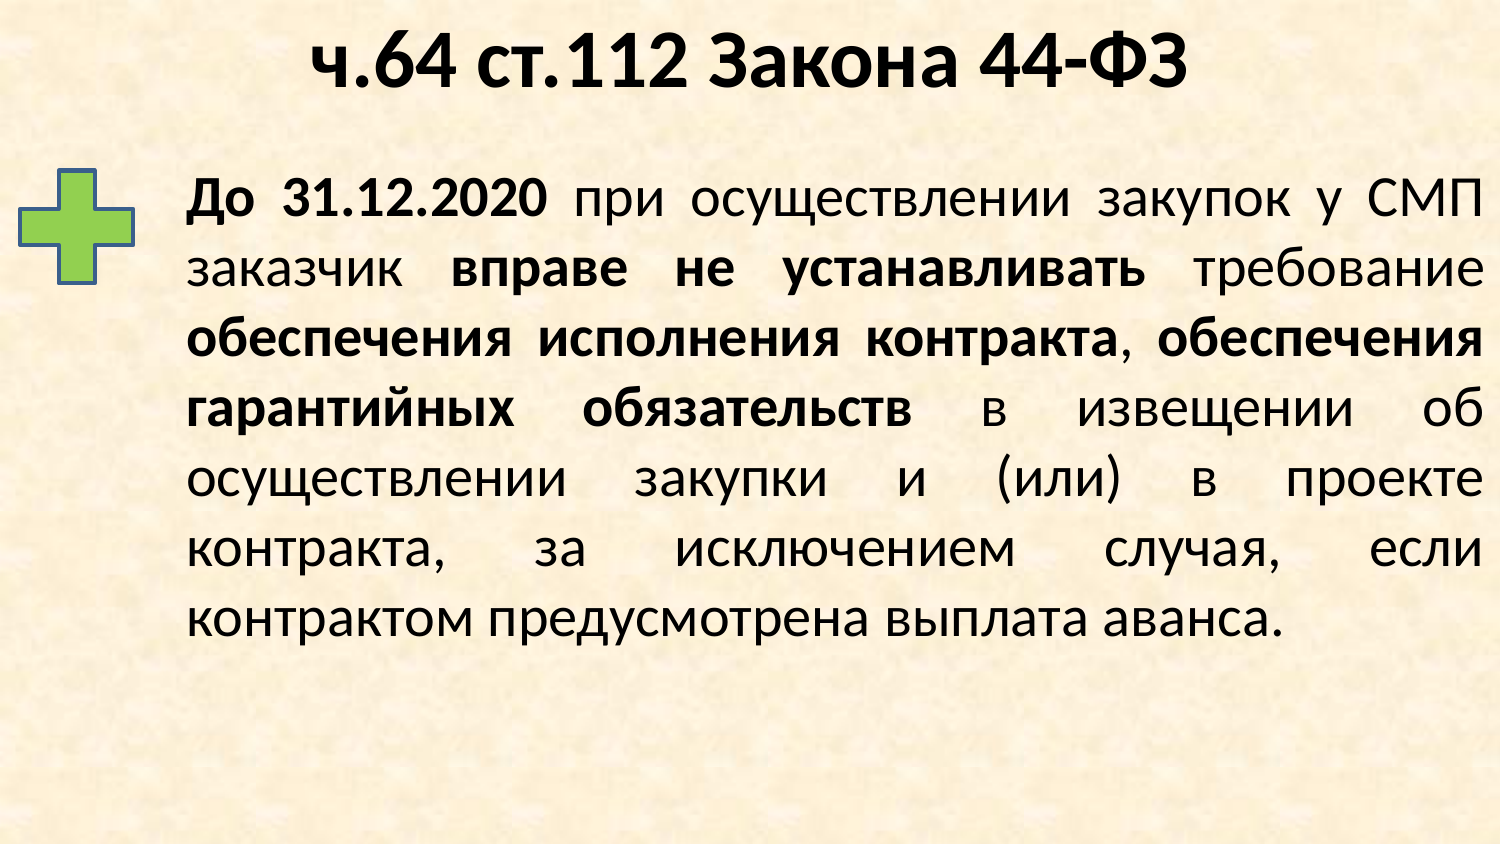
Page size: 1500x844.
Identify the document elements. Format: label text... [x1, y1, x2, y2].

list До 31.12.2020 при осуществлении закупок у СМП заказчик вправе не устанавливать требование обеспечения исполнения контракта, обеспечения гарантийных обязательств в извещении об осуществлении закупки и (или) в проекте контракта, за исключением случая, если контрактом предусмотрена выплата аванса. [171, 150, 1500, 682]
text_box [18, 168, 135, 285]
picture [0, 127, 1500, 844]
text_box ч.64 ст.112 Закона 44-ФЗ [0, 0, 1500, 127]
